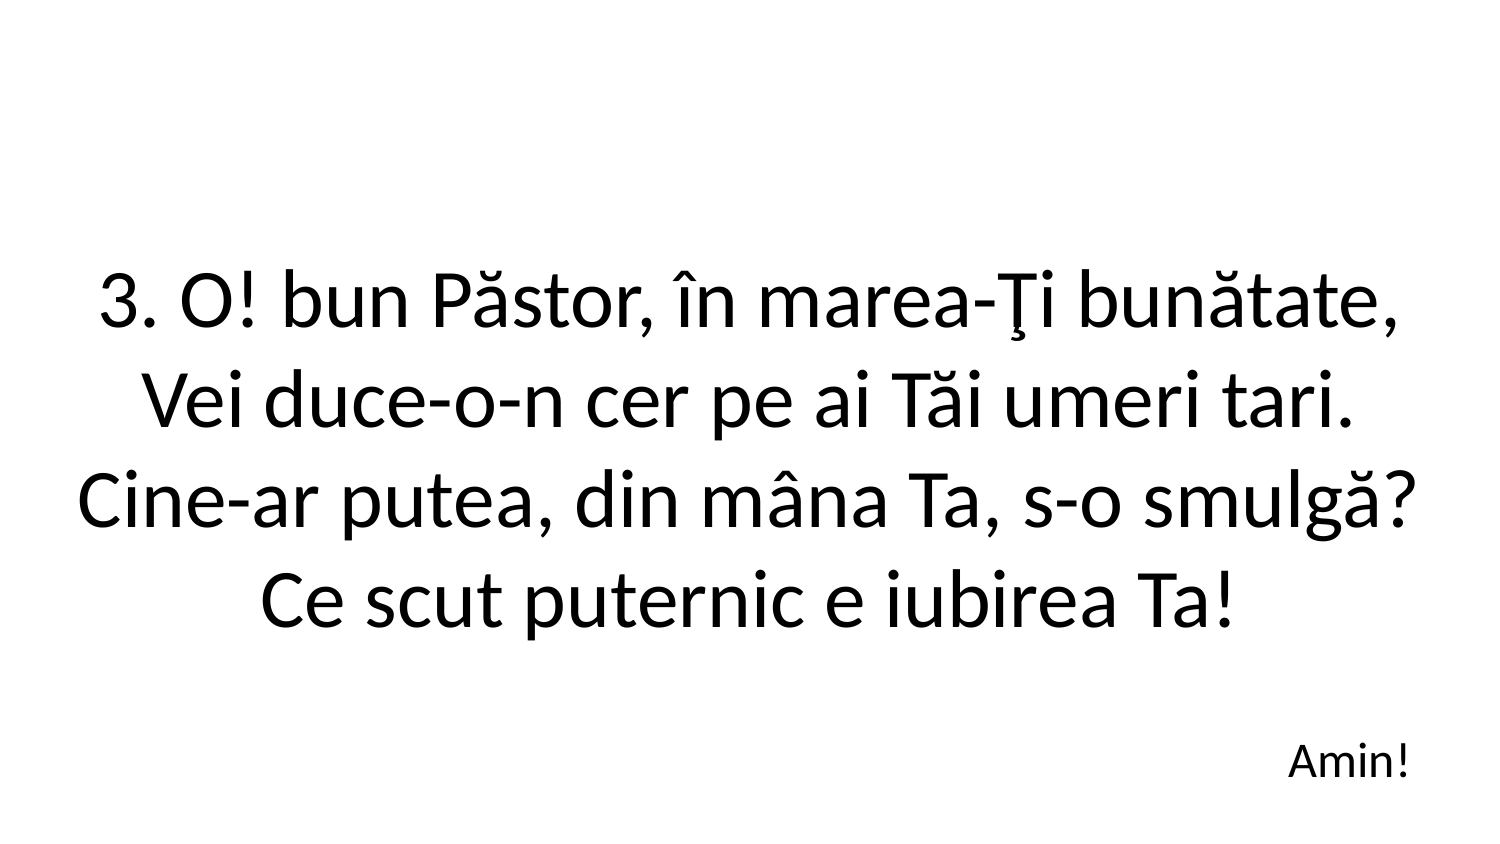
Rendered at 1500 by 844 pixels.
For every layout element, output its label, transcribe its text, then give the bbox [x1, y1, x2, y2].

text_box 3. O! bun Păstor, în marea-Ţi bunătate, Vei duce-o-n cer pe ai Tăi umeri tari. Cine-ar putea, din mâna Ta, s-o smulgă? Ce scut puternic e iubirea Ta! [63, 192, 1437, 652]
text_box Amin! [1273, 674, 1427, 795]
